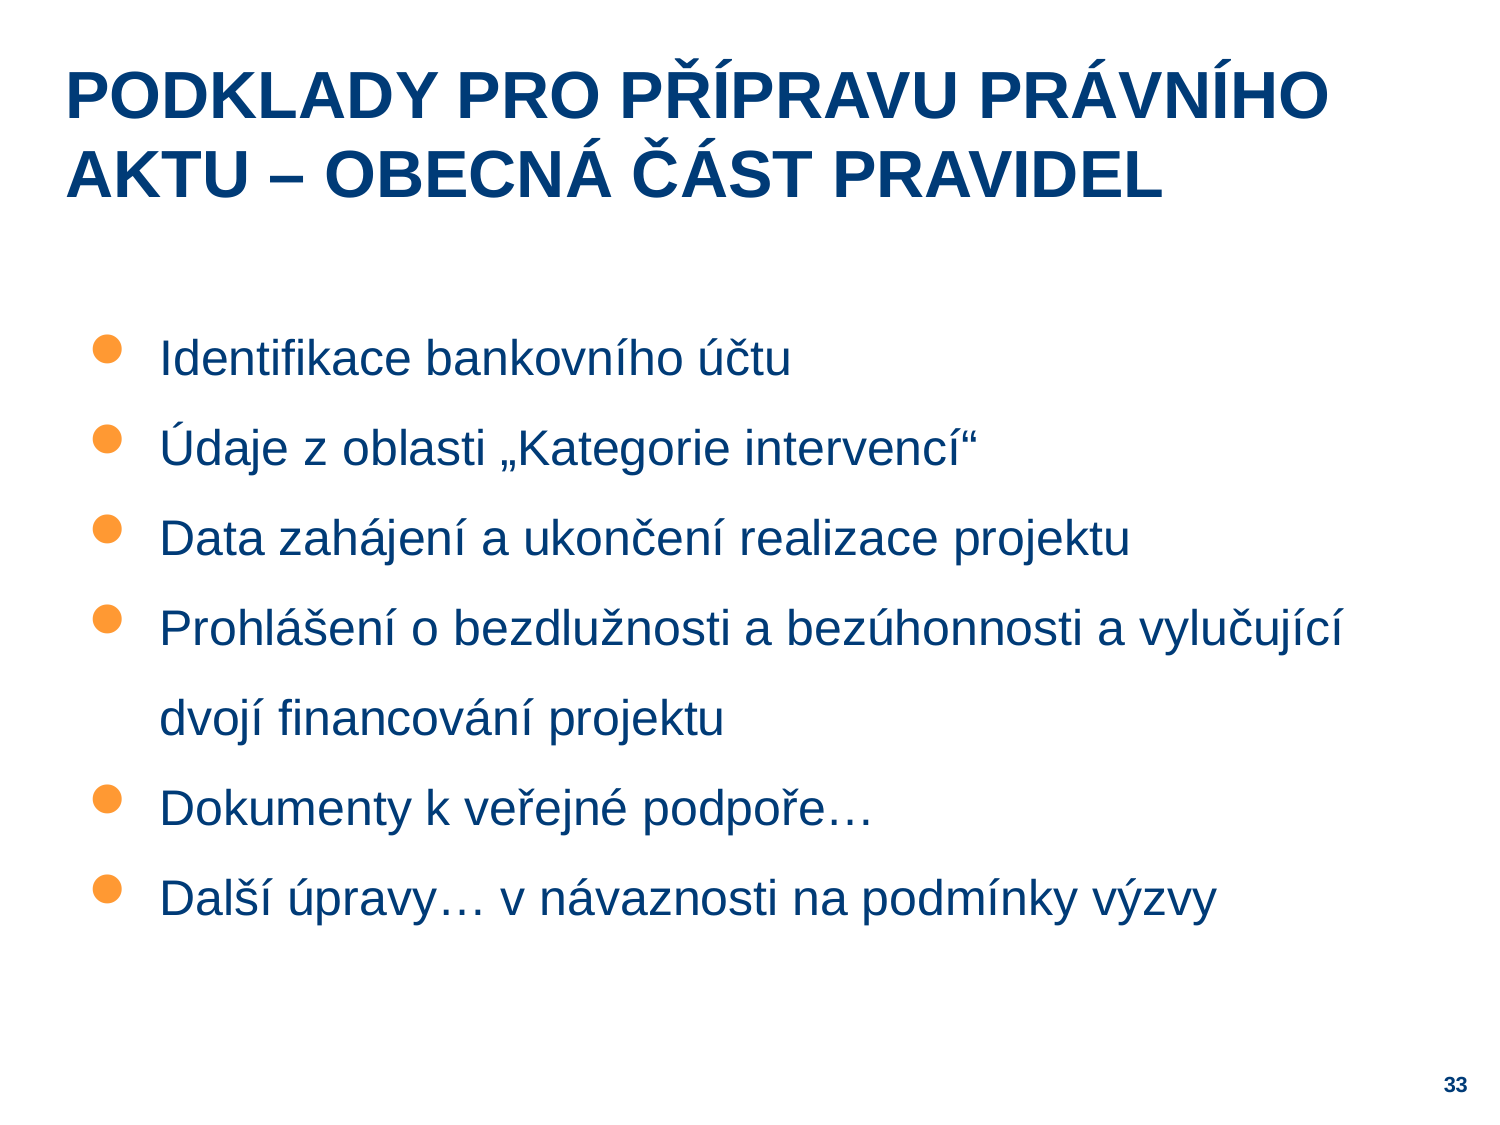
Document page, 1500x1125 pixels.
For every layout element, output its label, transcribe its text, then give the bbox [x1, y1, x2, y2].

slide_number 33 [1417, 1068, 1495, 1099]
list Identifikace bankovního účtu Údaje z oblasti „Kategorie intervencí“ Data zahájení a ukončení realizace projektu Prohlášení o bezdlužnosti a bezúhonnosti a vylučující dvojí financování projektu Dokumenty k veřejné podpoře… Další úpravy… v návaznosti na podmínky výzvy [88, 295, 1412, 1004]
title Podklady pro přípravu právního aktu – obecná část pravidel [59, 42, 1441, 220]
